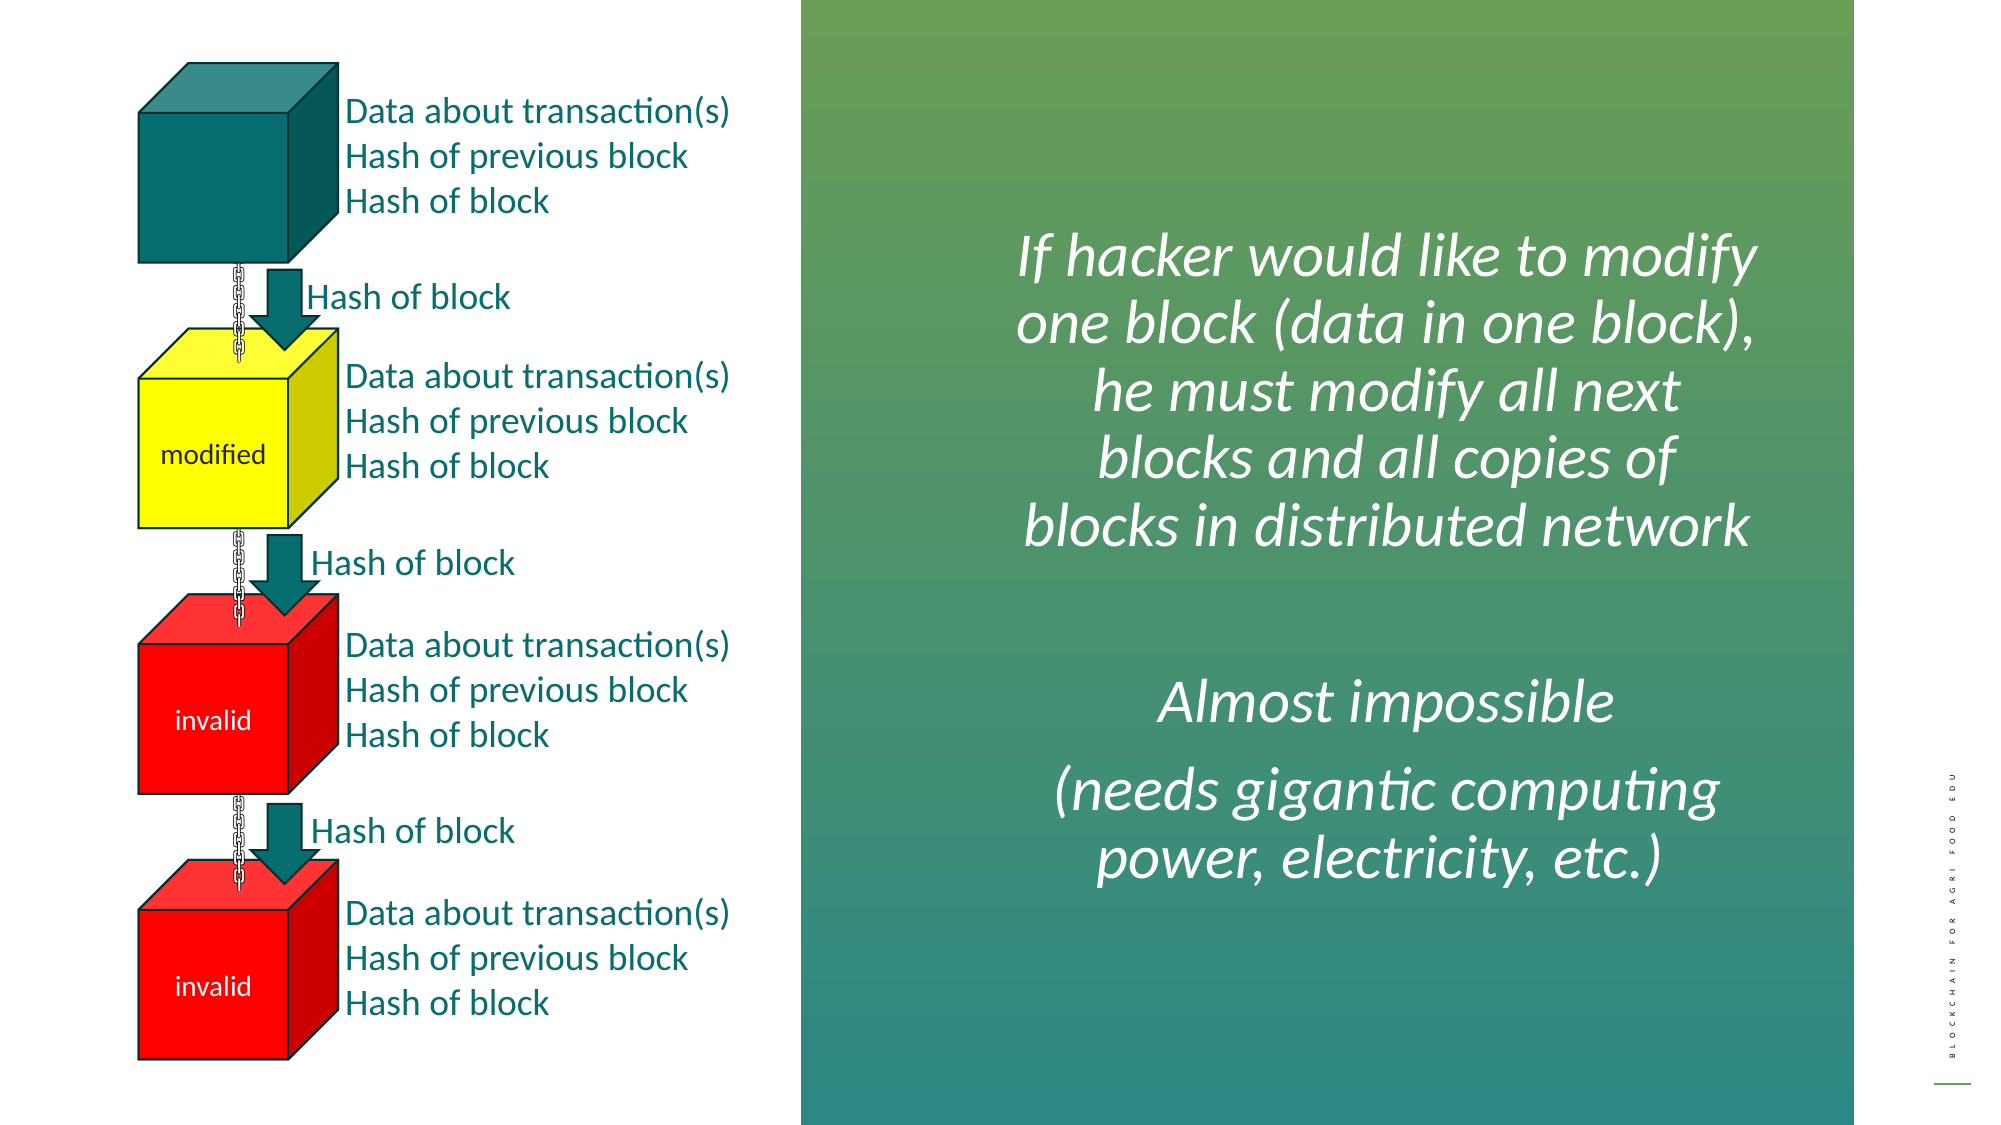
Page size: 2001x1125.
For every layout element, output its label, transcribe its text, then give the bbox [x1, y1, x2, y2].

list If hacker would like to modify one block (data in one block), he must modify all next blocks and all copies of blocks in distributed network Almost impossible (needs gigantic computing power, electricity, etc.) [999, 97, 1775, 1017]
text_box Hash of block [296, 799, 531, 859]
picture [188, 771, 289, 872]
text_box [137, 62, 340, 264]
picture [188, 506, 289, 608]
picture [188, 242, 289, 343]
text_box Data about transaction(s) Hash of previous block Hash of block [330, 343, 746, 494]
text_box Data about transaction(s) Hash of previous block Hash of block [330, 880, 747, 1031]
list Conclusion [143, 330, 334, 377]
text_box Data about transaction(s) Hash of previous block Hash of block [330, 612, 746, 762]
text_box [271, 802, 322, 886]
text_box Hash of block [291, 265, 527, 325]
list 09 [143, 596, 333, 643]
text_box [275, 534, 322, 617]
text_box invalid [137, 858, 340, 1061]
text_box modified [137, 327, 340, 530]
text_box [276, 268, 322, 352]
list Conclusion [143, 861, 334, 908]
text_box Hash of block [296, 530, 531, 591]
text_box invalid [137, 593, 340, 795]
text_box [143, 65, 333, 111]
text_box Data about transaction(s) Hash of previous block Hash of block [330, 78, 746, 228]
